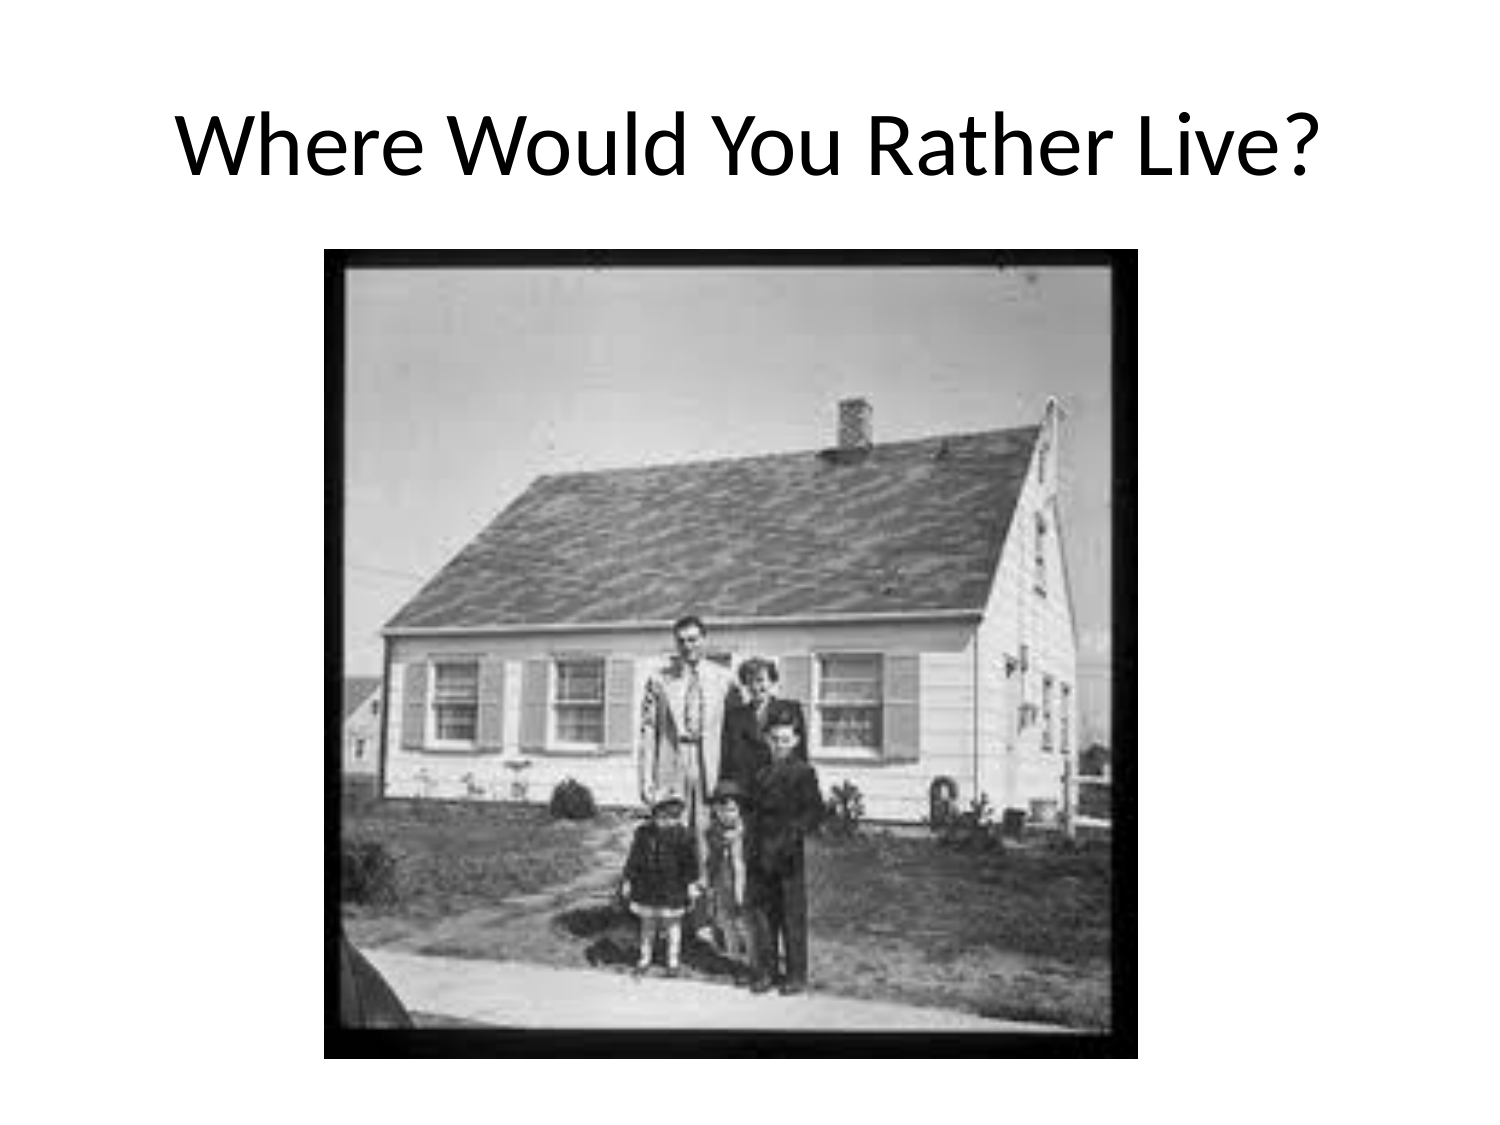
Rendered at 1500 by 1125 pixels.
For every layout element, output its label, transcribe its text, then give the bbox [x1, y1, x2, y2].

title Where Would You Rather Live? [75, 45, 1425, 233]
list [324, 249, 1138, 1060]
